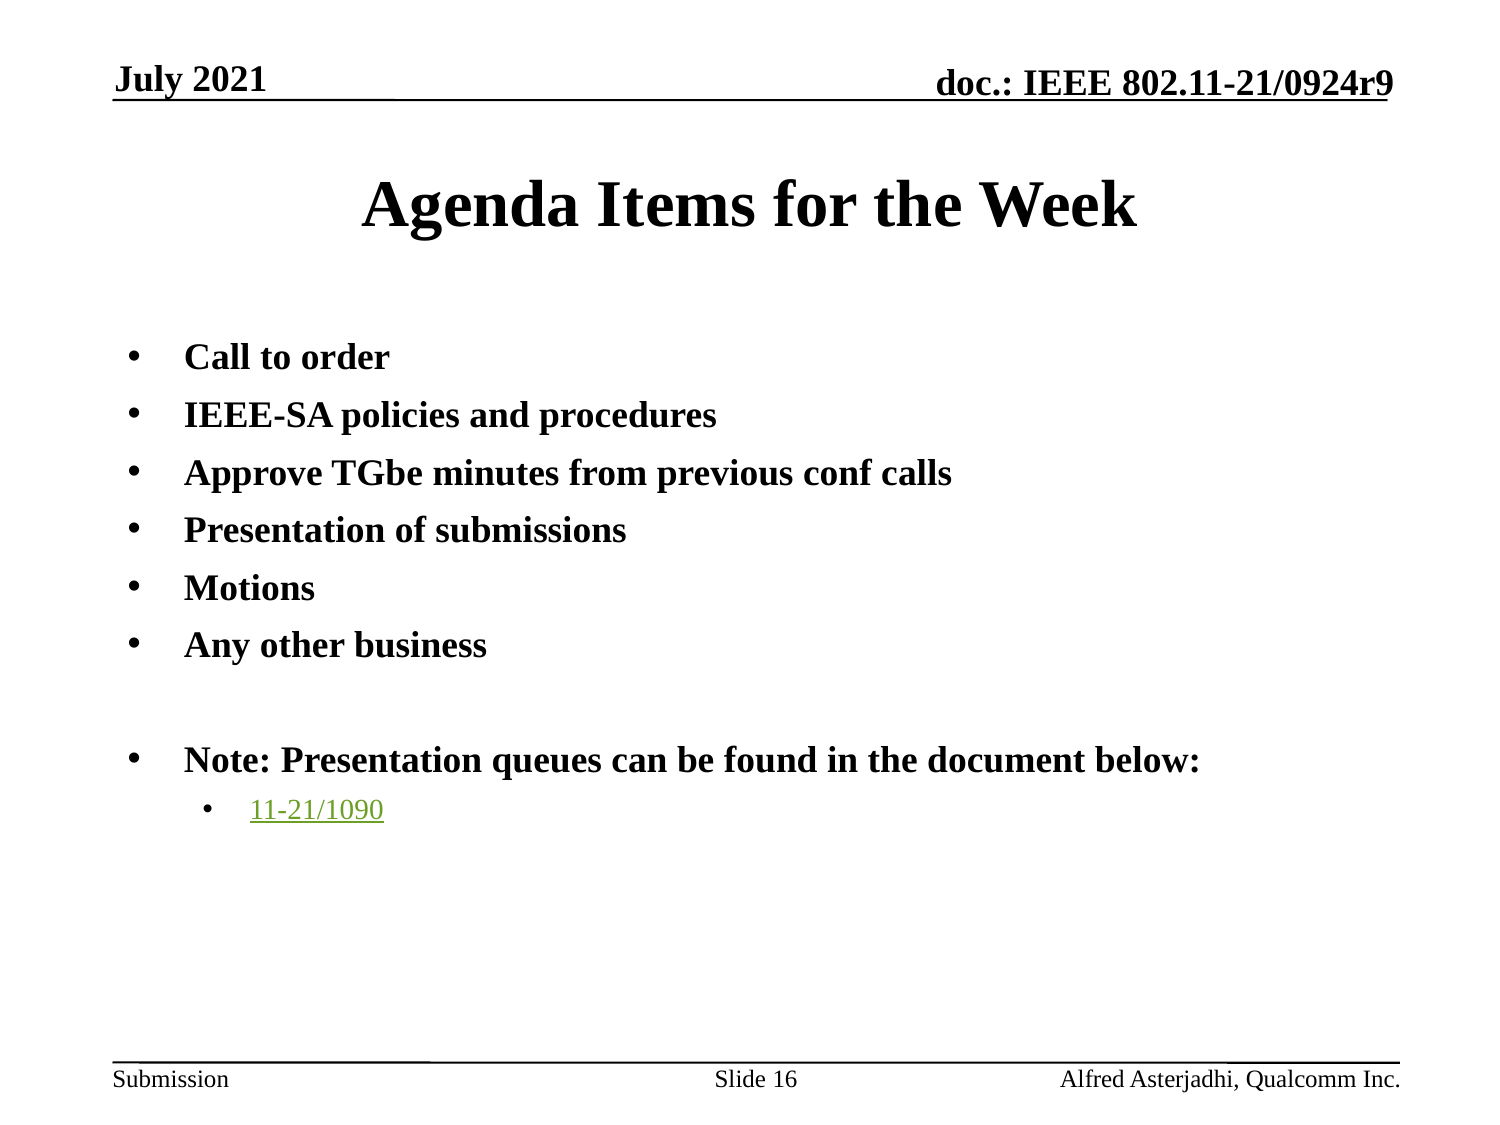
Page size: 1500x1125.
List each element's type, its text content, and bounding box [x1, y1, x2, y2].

footer Alfred Asterjadhi, Qualcomm Inc. [878, 1061, 1402, 1093]
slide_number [114, 54, 493, 100]
list Call to order IEEE-SA policies and procedures Approve TGbe minutes from previous conf calls Presentation of submissions Motions Any other business Note: Presentation queues can be found in the document below: 11-21/1090 [112, 324, 1388, 1000]
title Agenda Items for the Week [112, 112, 1388, 288]
slide_number Slide 16 [712, 1061, 800, 1123]
